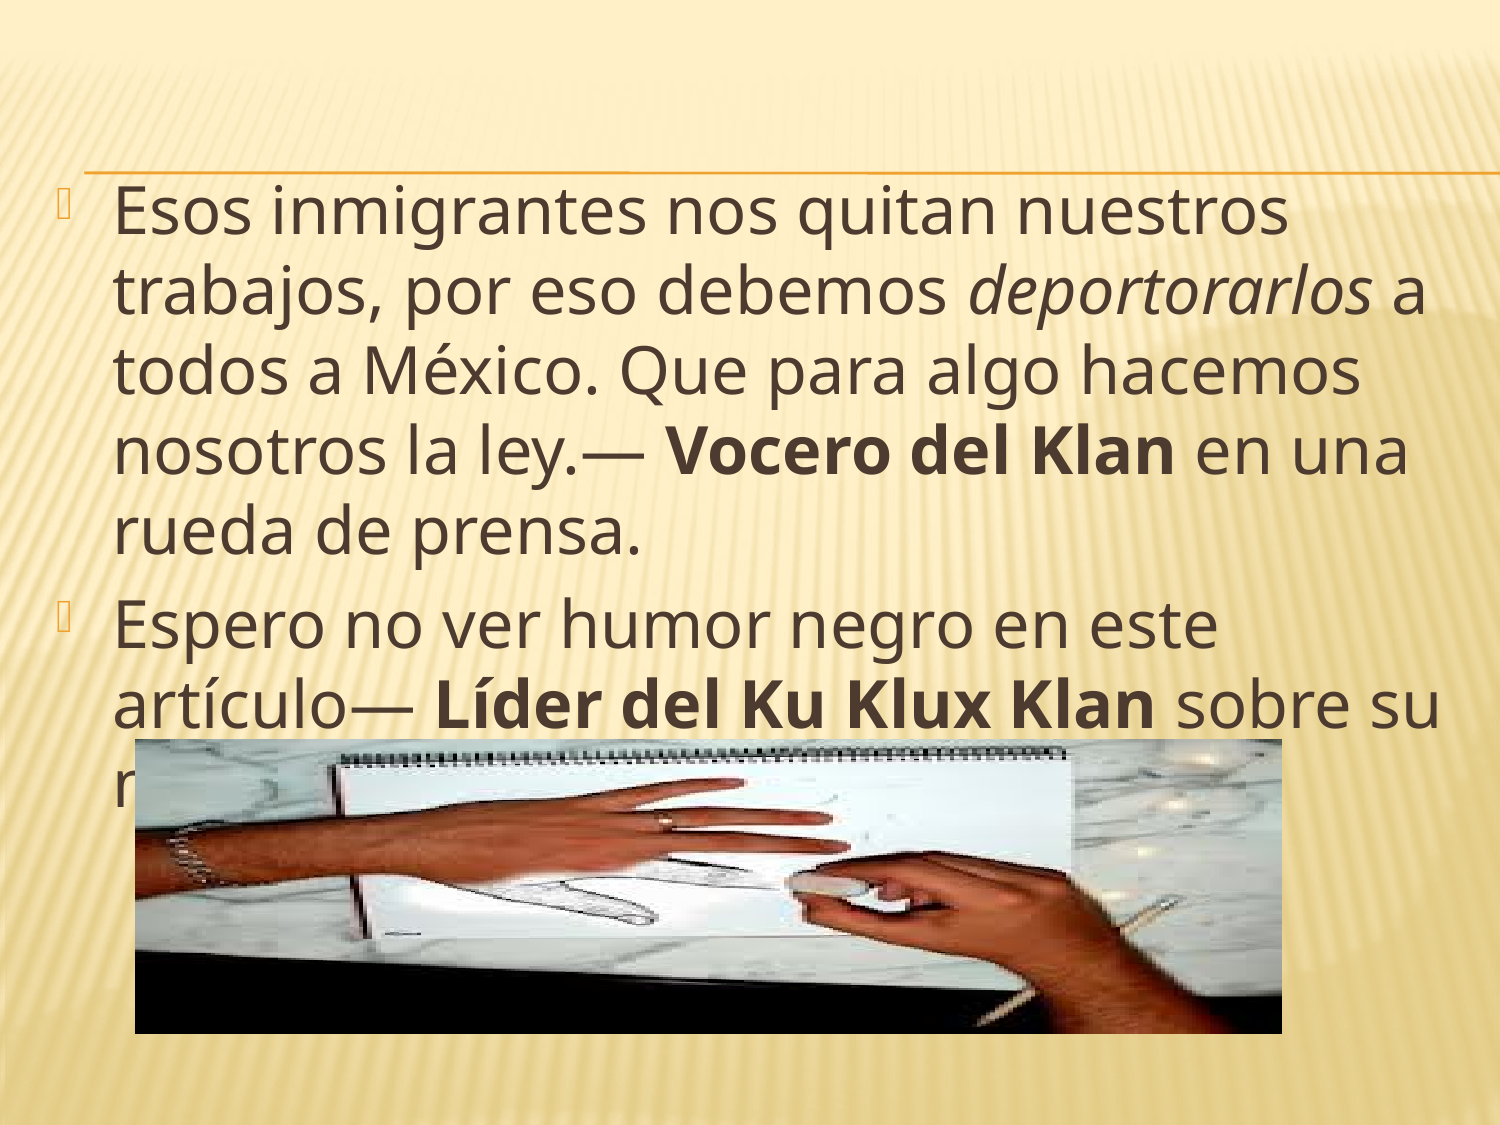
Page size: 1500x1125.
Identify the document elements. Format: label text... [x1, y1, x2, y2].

list Esos inmigrantes nos quitan nuestros trabajos, por eso debemos deportorarlos a todos a México. Que para algo hacemos nosotros la ley.— Vocero del Klan en una rueda de prensa. Espero no ver humor negro en este artículo— Líder del Ku Klux Klan sobre su misión. [41, 160, 1467, 904]
picture [135, 739, 1282, 1034]
